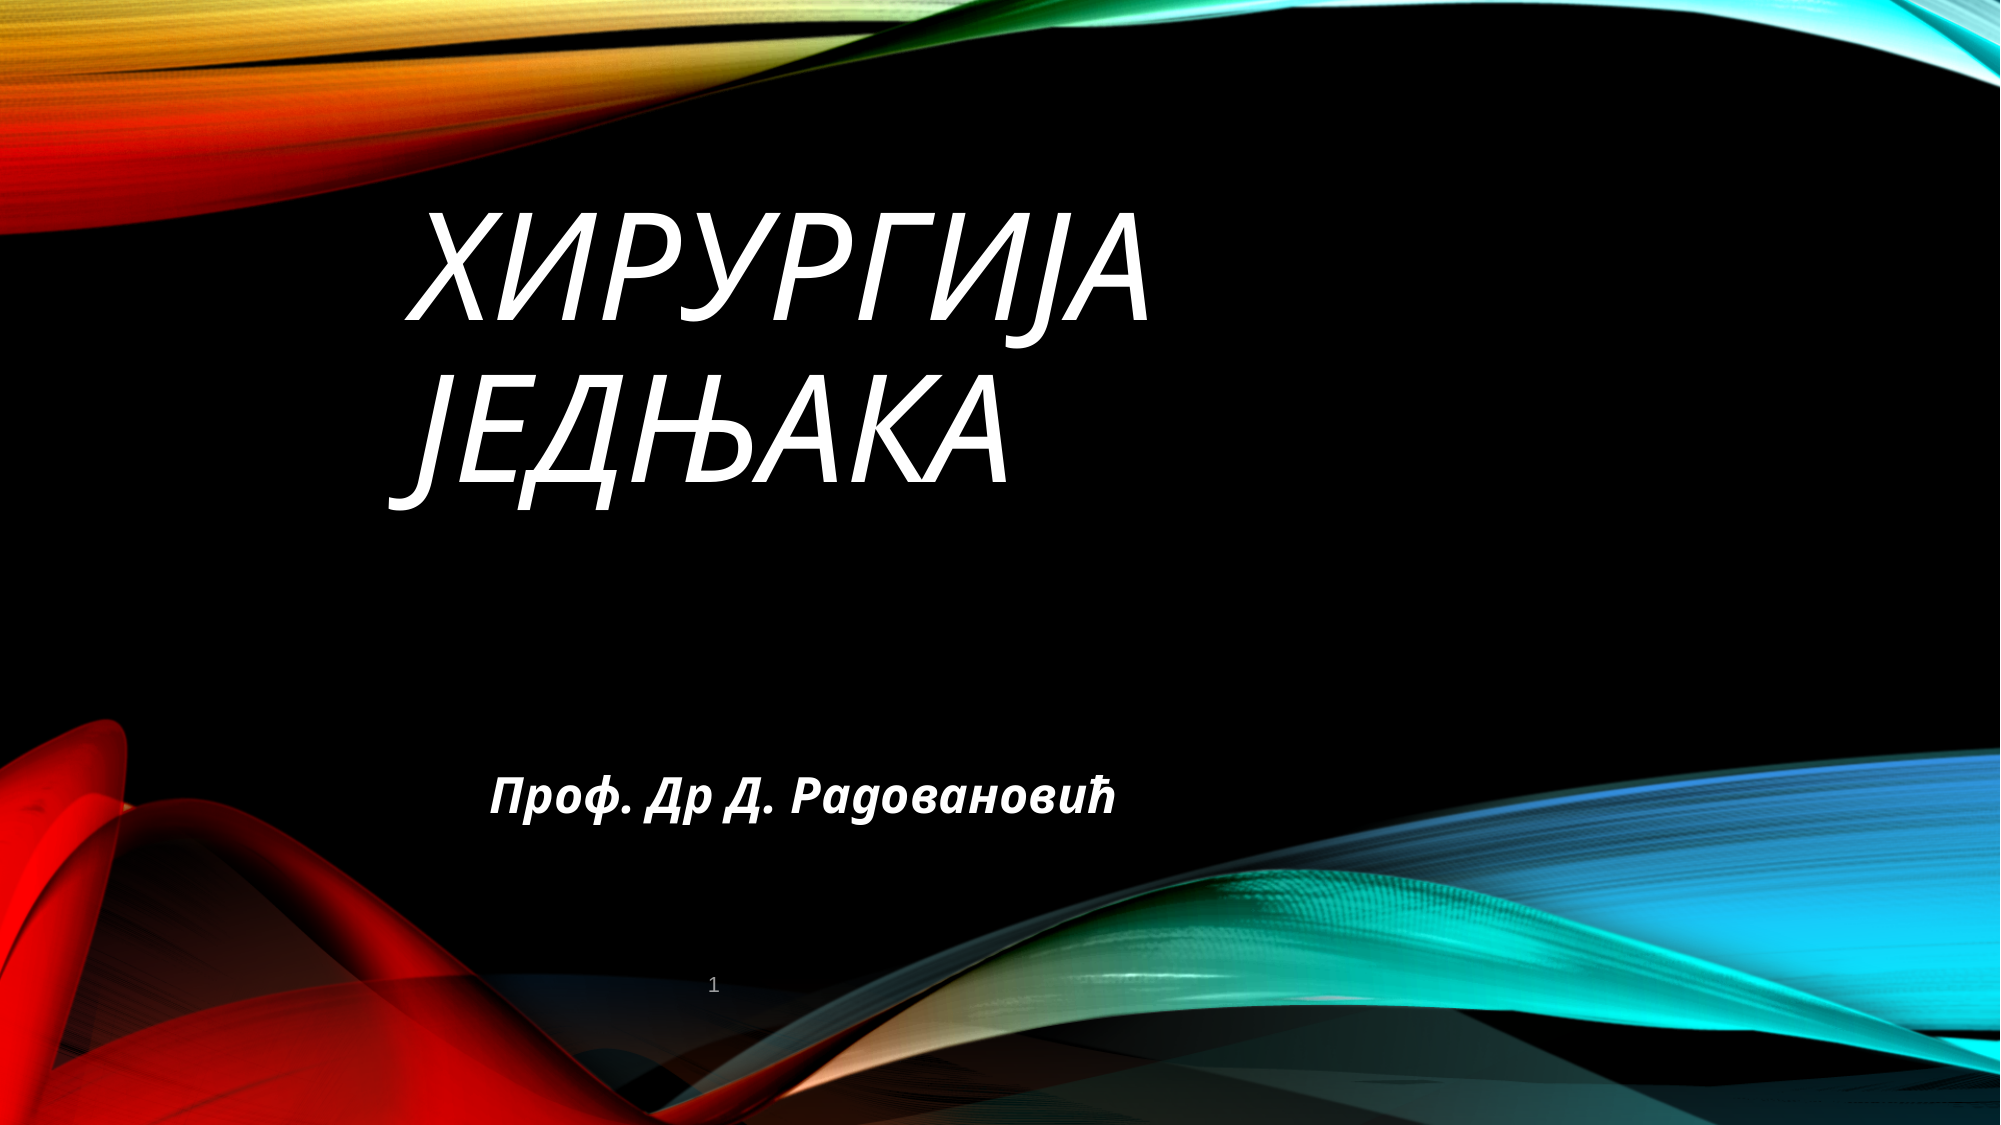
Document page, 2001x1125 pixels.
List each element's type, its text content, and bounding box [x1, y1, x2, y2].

picture [0, 0, 2000, 237]
slide_number 1 [384, 958, 735, 1009]
subtitle Проф. Др Д. Радовановић [474, 763, 1674, 905]
picture [0, 717, 2000, 1125]
title ХИРУРГИЈА ЈЕДЊАКА [397, 1, 1638, 523]
